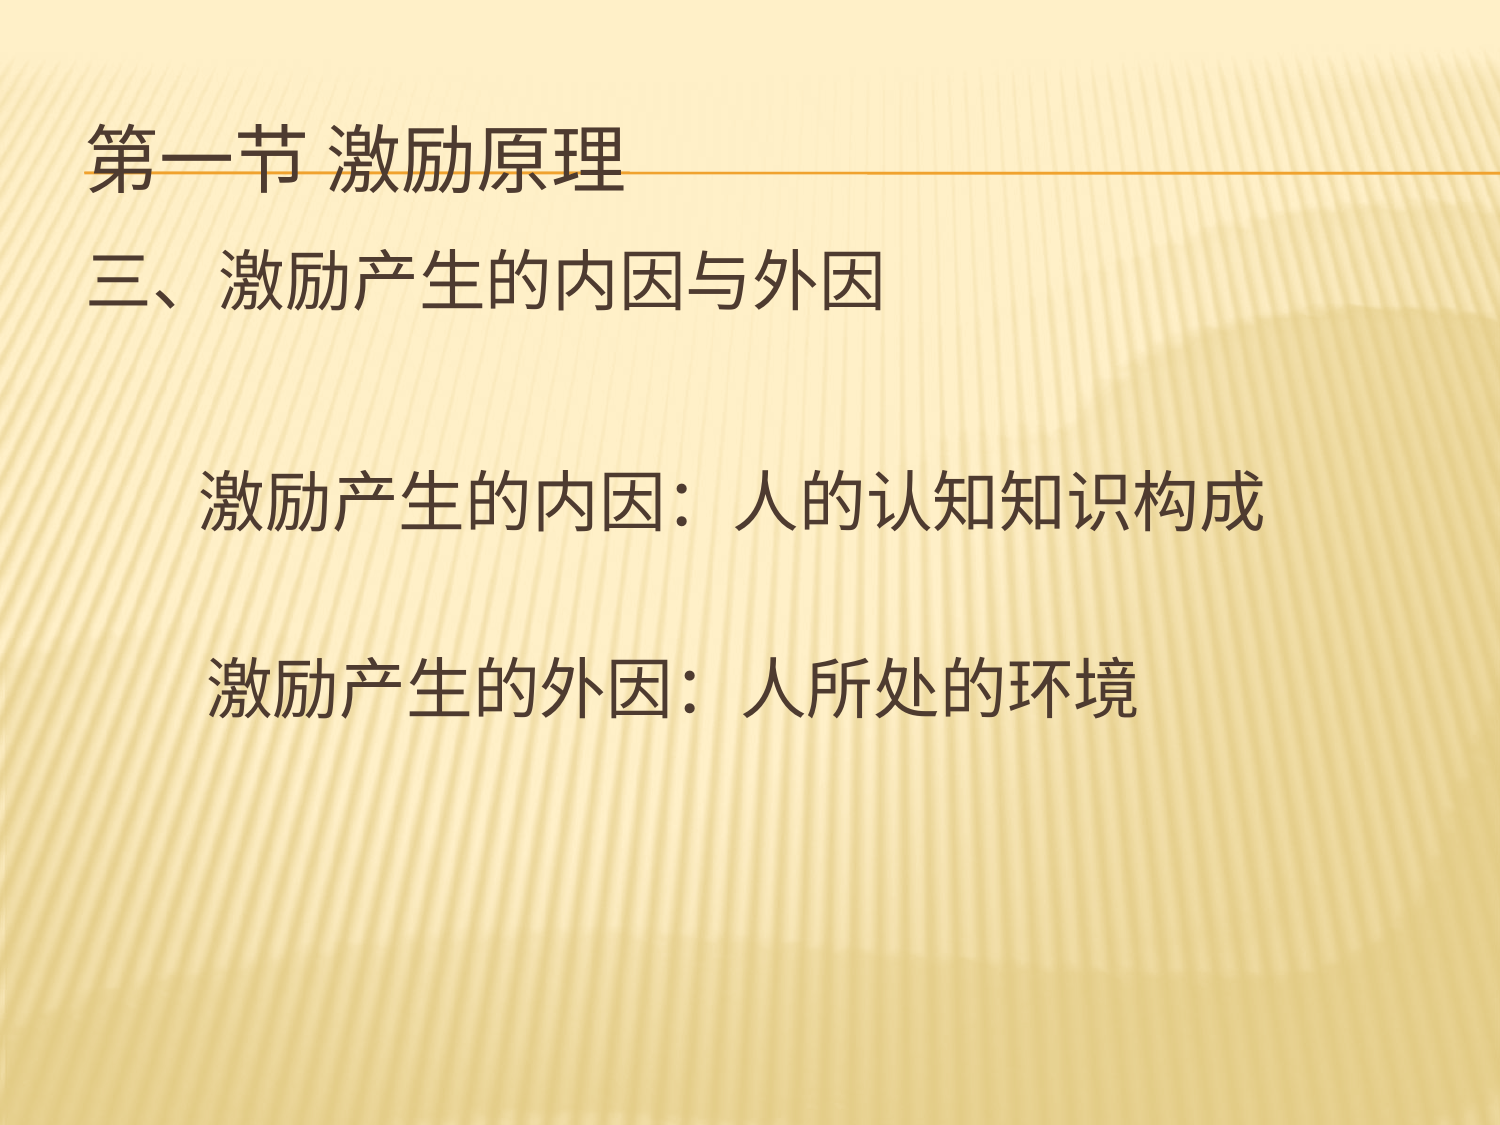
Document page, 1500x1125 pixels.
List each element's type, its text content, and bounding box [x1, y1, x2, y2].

list 三、激励产生的内因与外因 激励产生的内因：人的认知知识构成 激励产生的外因：人所处的环境 [70, 230, 1421, 1099]
title 第一节 激励原理 [70, 35, 1425, 213]
